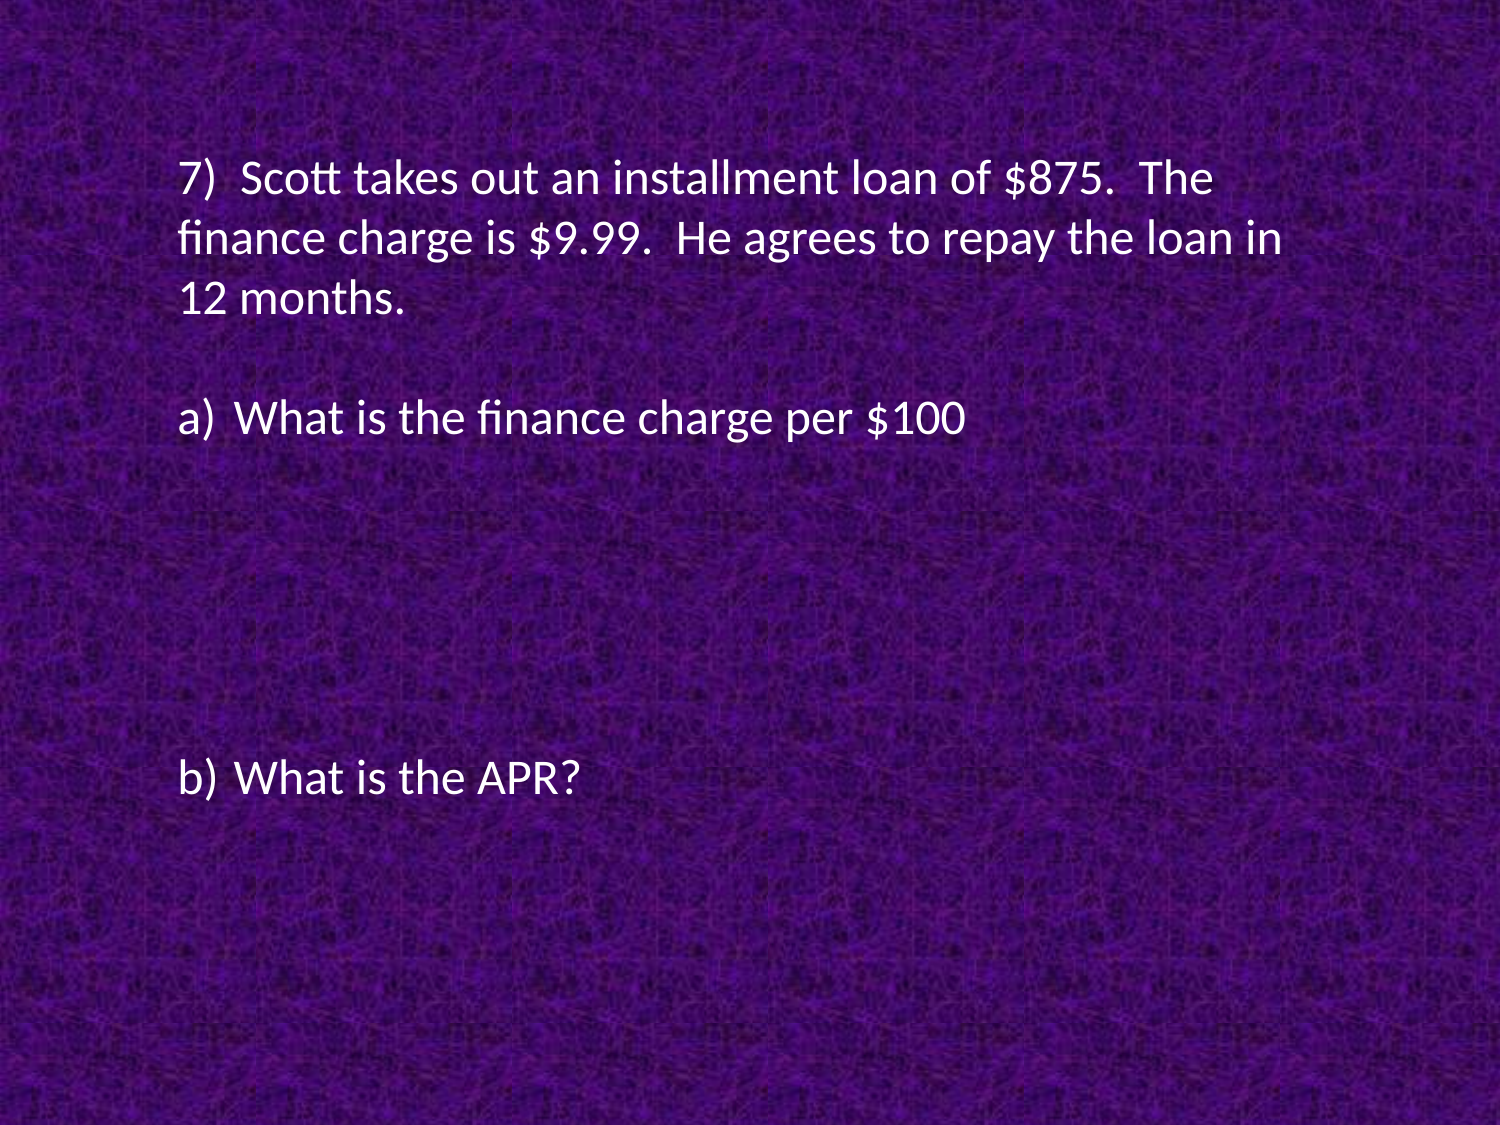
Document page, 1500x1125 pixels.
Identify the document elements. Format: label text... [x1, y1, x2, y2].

text_box 7) Scott takes out an installment loan of $875. The finance charge is $9.99. He agrees to repay the loan in 12 months. What is the finance charge per $100 What is the APR? [162, 137, 1325, 813]
picture [0, 0, 1500, 1125]
